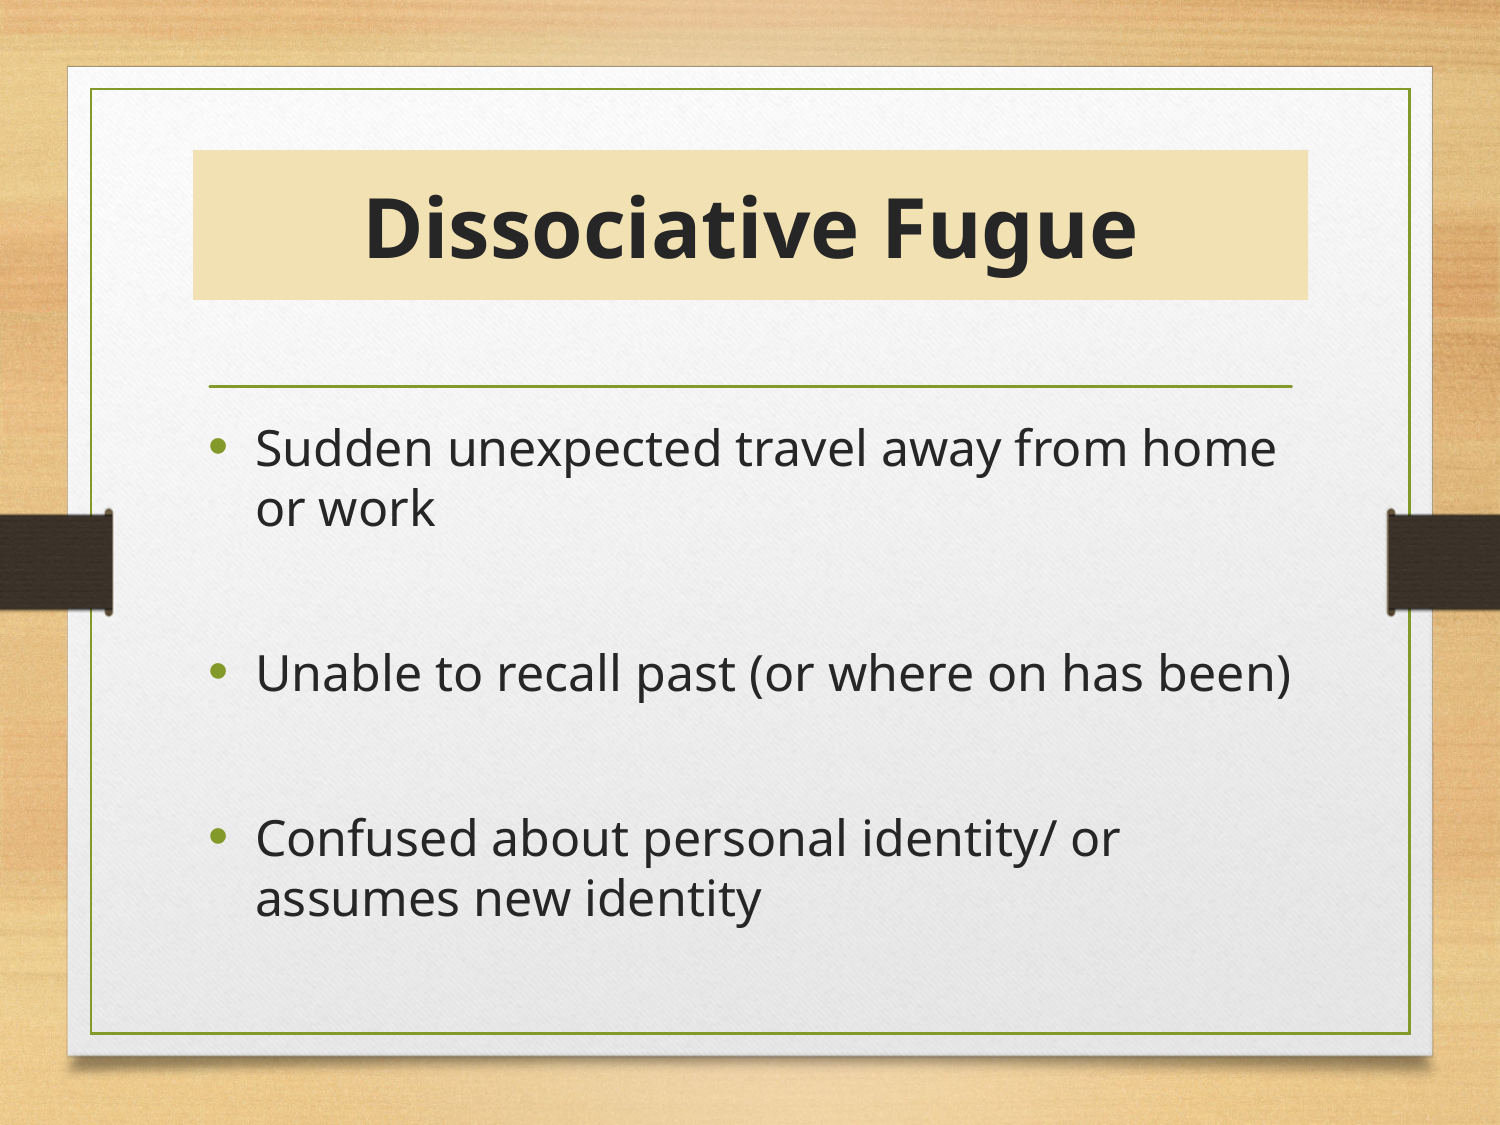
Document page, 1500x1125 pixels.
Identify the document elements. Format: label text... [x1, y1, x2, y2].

list Sudden unexpected travel away from home or work Unable to recall past (or where on has been) Confused about personal identity/ or assumes new identity [193, 408, 1309, 974]
picture [0, 0, 1500, 1125]
title Dissociative Fugue [193, 150, 1309, 300]
